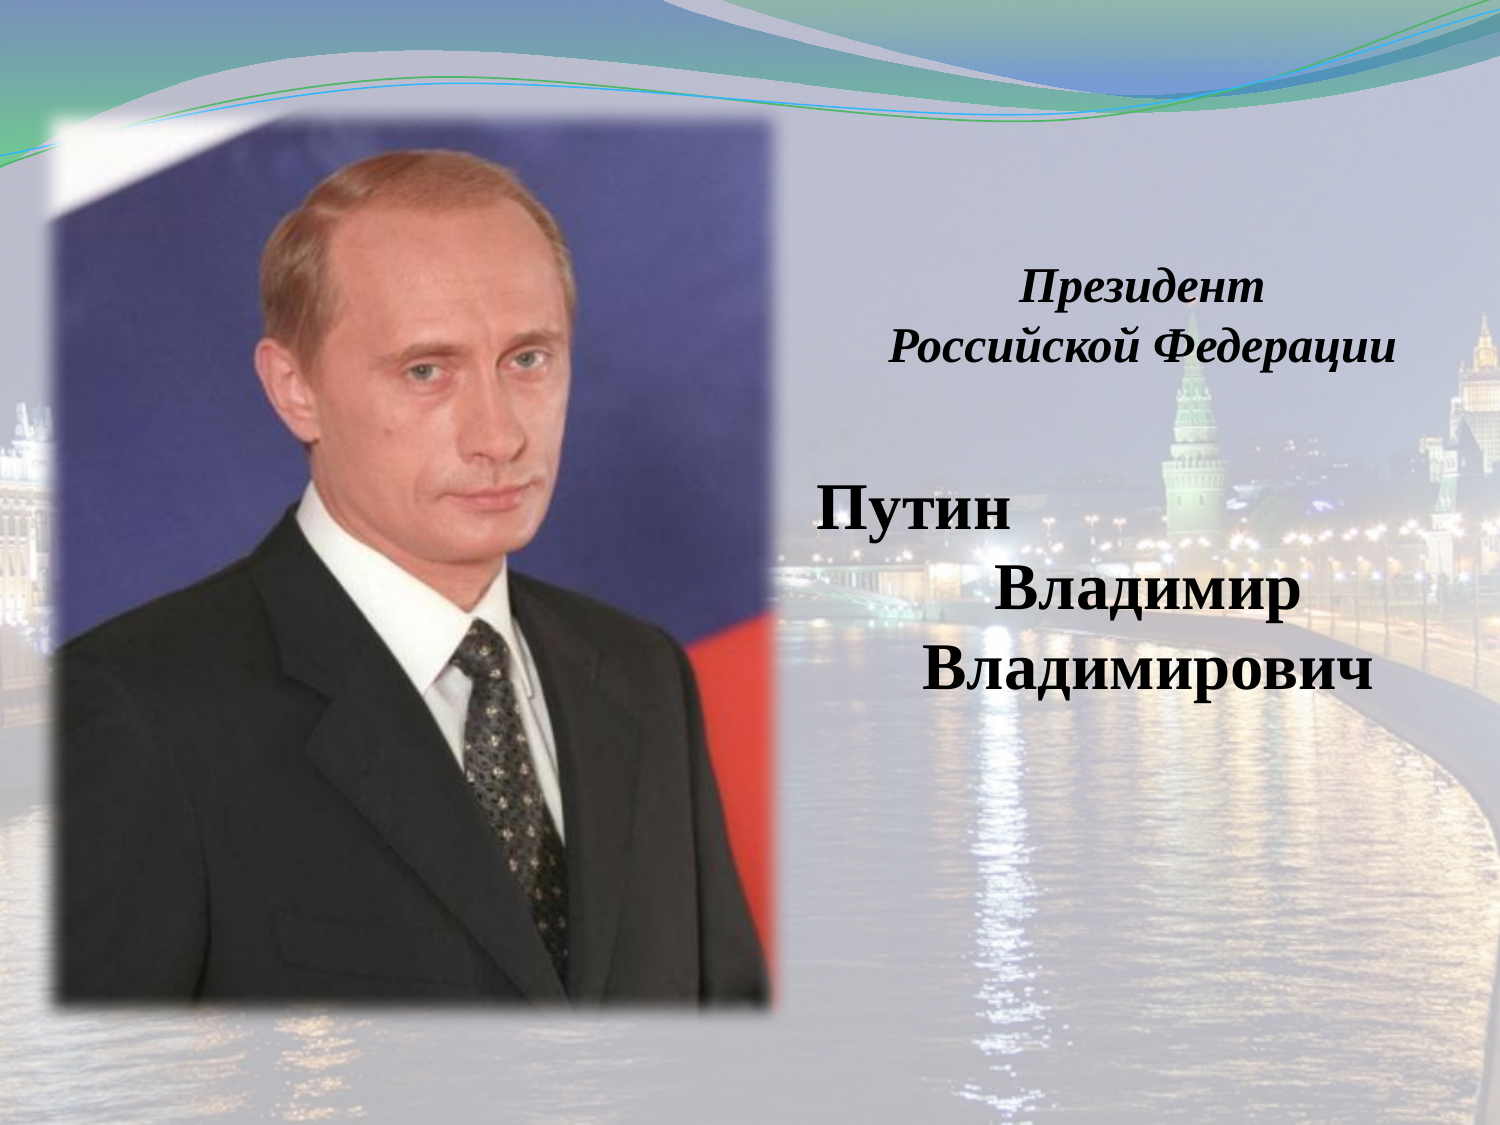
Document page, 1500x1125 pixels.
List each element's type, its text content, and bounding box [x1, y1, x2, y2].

picture [34, 101, 791, 1029]
title Президент Российской Федерации Путин Владимир Владимирович [798, 514, 1500, 703]
